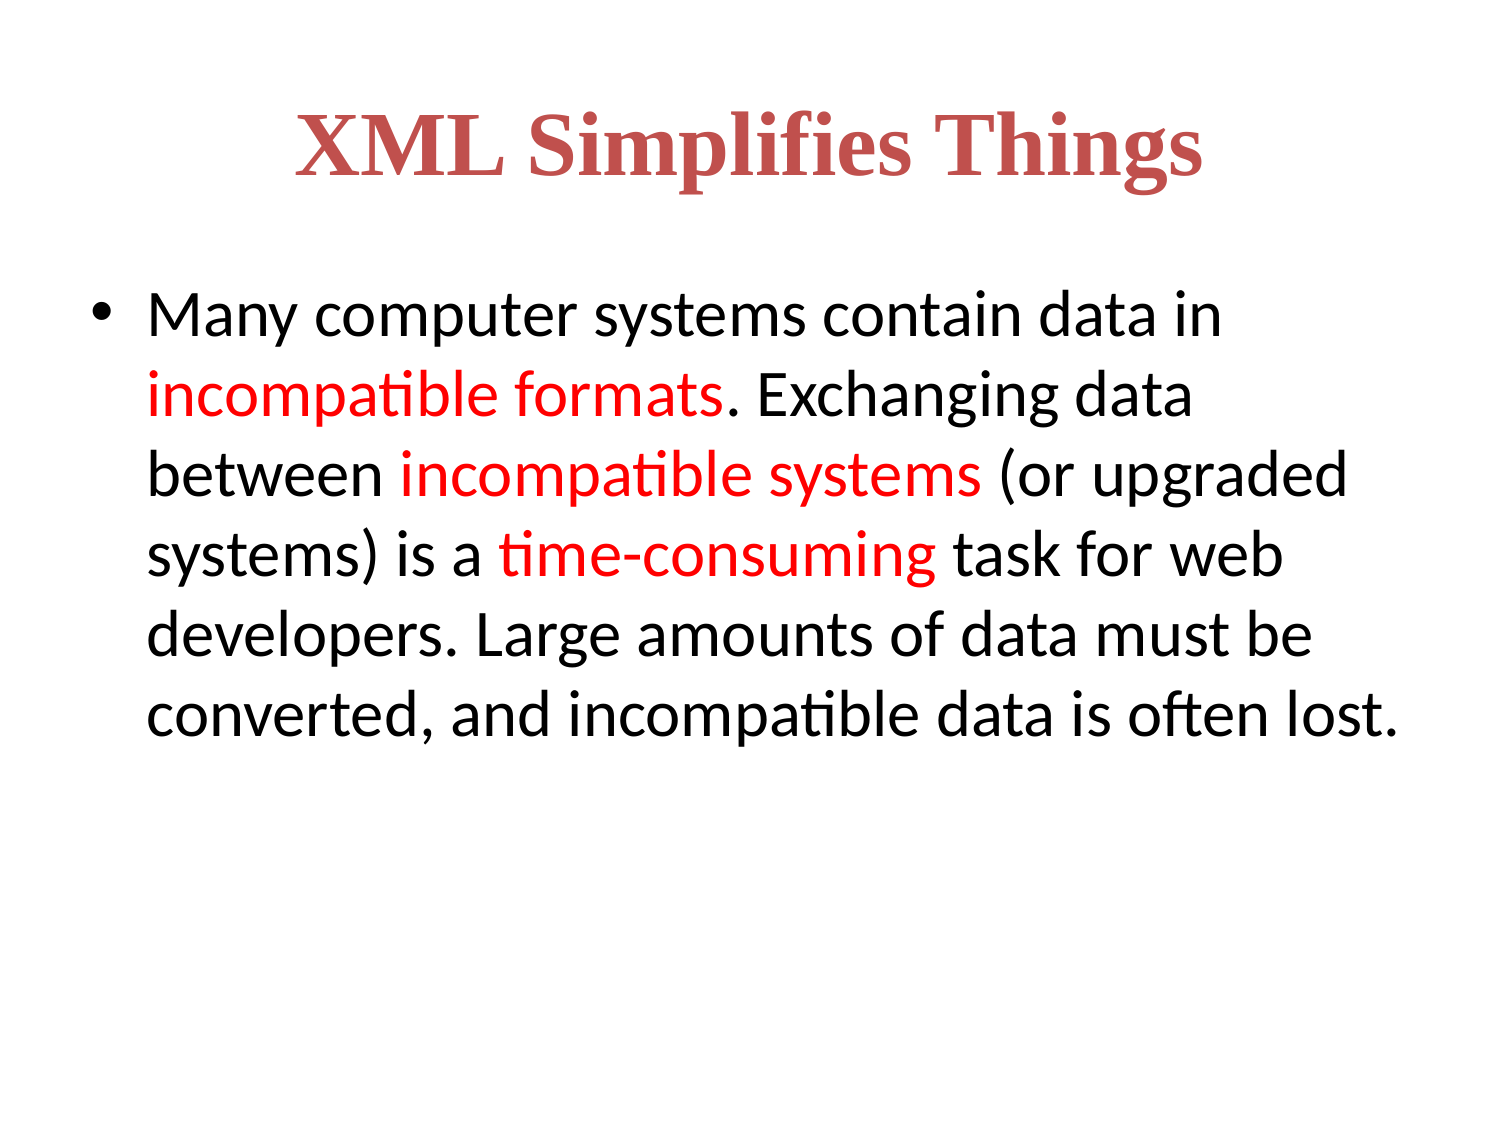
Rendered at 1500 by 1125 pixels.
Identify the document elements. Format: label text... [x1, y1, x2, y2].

list Many computer systems contain data in incompatible formats. Exchanging data between incompatible systems (or upgraded systems) is a time-consuming task for web developers. Large amounts of data must be converted, and incompatible data is often lost. [75, 262, 1425, 1005]
title XML Simplifies Things [75, 45, 1425, 233]
